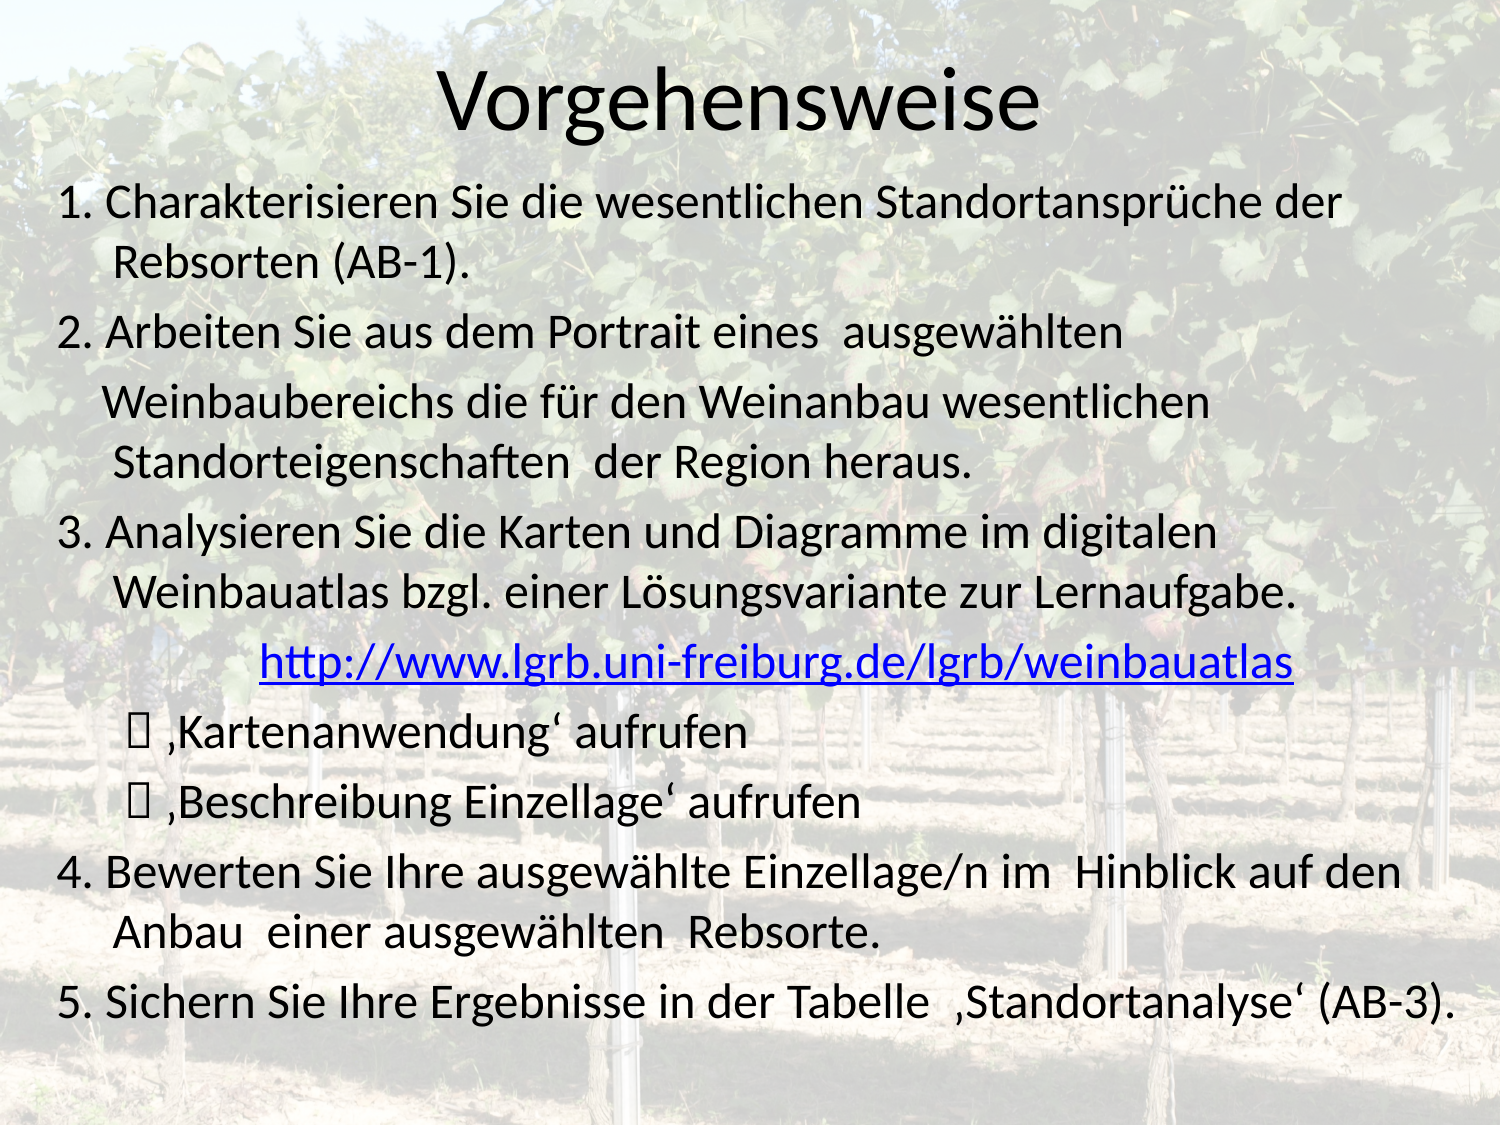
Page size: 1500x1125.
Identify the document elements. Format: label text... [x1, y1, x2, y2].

title Vorgehensweise [64, 0, 1415, 160]
list 1. Charakterisieren Sie die wesentlichen Standortansprüche der Rebsorten (AB-1). 2. Arbeiten Sie aus dem Portrait eines ausgewählten Weinbaubereichs die für den Weinanbau wesentlichen Standorteigenschaften der Region heraus. 3. Analysieren Sie die Karten und Diagramme im digitalen Weinbauatlas bzgl. einer Lösungsvariante zur Lernaufgabe. http://www.lgrb.uni-freiburg.de/lgrb/weinbauatlas  ‚Kartenanwendung‘ aufrufen  ‚Beschreibung Einzellage‘ aufrufen 4. Bewerten Sie Ihre ausgewählte Einzellage/n im Hinblick auf den Anbau einer ausgewählten Rebsorte. 5. Sichern Sie Ihre Ergebnisse in der Tabelle ‚Standortanalyse‘ (AB-3). [41, 160, 1500, 969]
